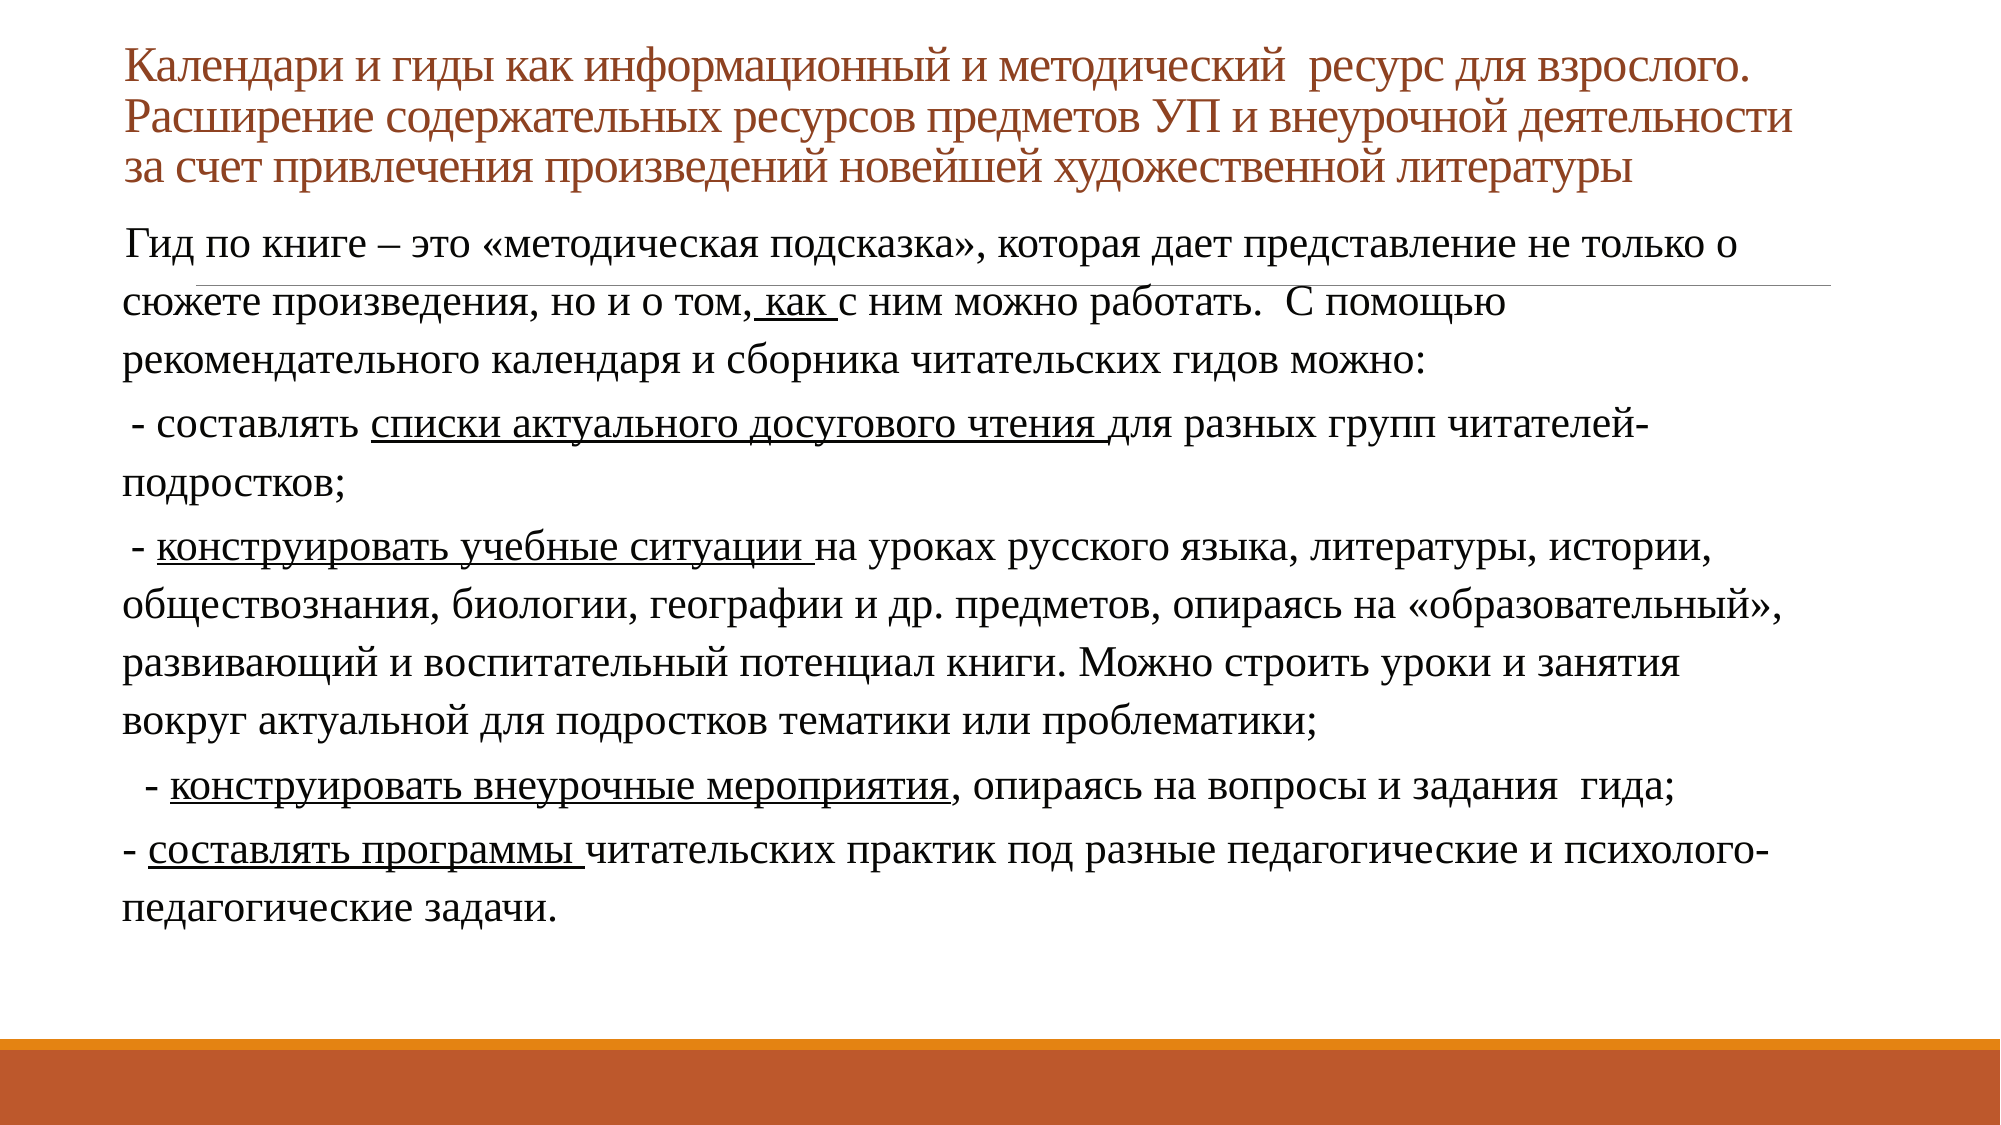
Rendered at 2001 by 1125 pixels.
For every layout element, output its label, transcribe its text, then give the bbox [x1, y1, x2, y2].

list Гид по книге – это «методическая подсказка», которая дает представление не только о сюжете произведения, но и о том, как с ним можно работать. С помощью рекомендательного календаря и сборника читательских гидов можно: - составлять списки актуального досугового чтения для разных групп читателей-подростков; - конструировать учебные ситуации на уроках русского языка, литературы, истории, обществознания, биологии, географии и др. предметов, опираясь на «образовательный», развивающий и воспитательный потенциал книги. Можно строить уроки и занятия вокруг актуальной для подростков тематики или проблематики; - конструировать внеурочные мероприятия, опираясь на вопросы и задания гида; - составлять программы читательских практик под разные педагогические и психолого-педагогические задачи. [108, 200, 1830, 1005]
title Календари и гиды как информационный и методический ресурс для взрослого. Расширение содержательных ресурсов предметов УП и внеурочной деятельности за счет привлечения произведений новейшей художественной литературы [108, 0, 1841, 201]
